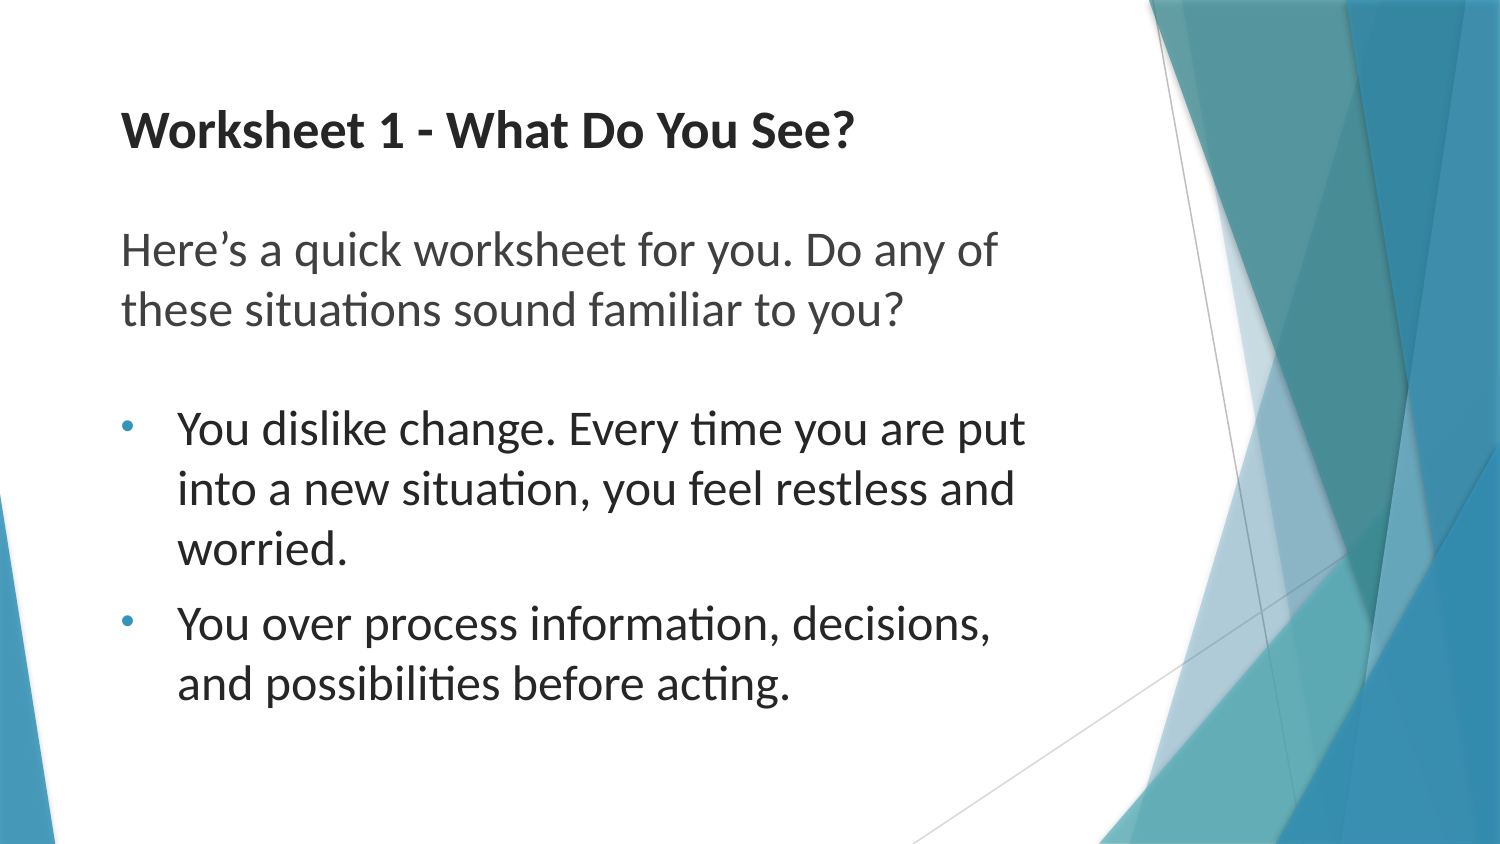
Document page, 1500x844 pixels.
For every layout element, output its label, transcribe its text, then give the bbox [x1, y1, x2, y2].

list Here’s a quick worksheet for you. Do any of these situations sound familiar to you? [105, 209, 1058, 371]
text_box You dislike change. Every time you are put into a new situation, you feel restless and worried. You over process information, decisions, and possibilities before acting. [105, 387, 1058, 743]
title Worksheet 1 - What Do You See? [105, 86, 1164, 186]
